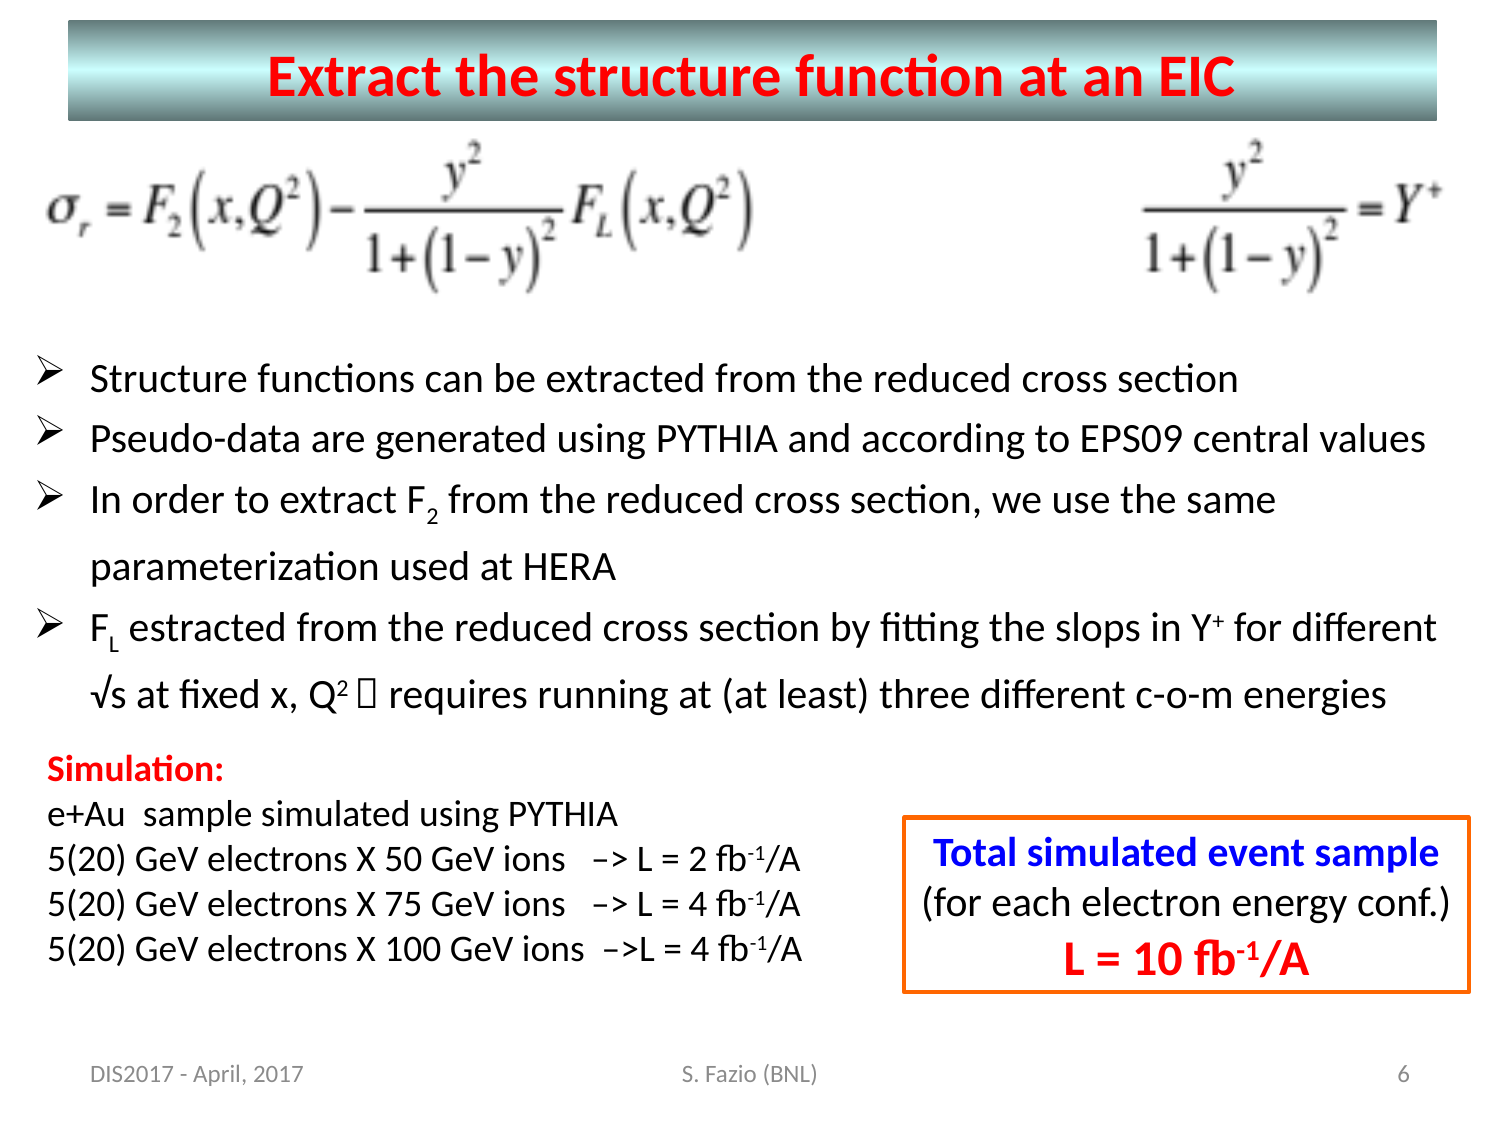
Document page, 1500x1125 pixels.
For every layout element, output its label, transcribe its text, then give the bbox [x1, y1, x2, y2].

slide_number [75, 1042, 425, 1103]
text_box Structure functions can be extracted from the reduced cross section Pseudo-data are generated using PYTHIA and according to EPS09 central values In order to extract F2 from the reduced cross section, we use the same parameterization used at HERA FL estracted from the reduced cross section by fitting the slops in Y+ for different √s at fixed x, Q2  requires running at (at least) three different c-o-m energies [18, 333, 1477, 725]
slide_number 6 [1074, 1042, 1425, 1103]
text_box Simulation: e+Au sample simulated using PYTHIA 5(20) GeV electrons X 50 GeV ions –> L = 2 fb-1/A 5(20) GeV electrons X 75 GeV ions –> L = 4 fb-1/A 5(20) GeV electrons X 100 GeV ions –>L = 4 fb-1/A [32, 736, 818, 1022]
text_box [40, 129, 760, 302]
text_box Extract the structure function at an EIC [68, 20, 1437, 121]
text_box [1136, 129, 1446, 302]
text_box Total simulated event sample (for each electron energy conf.) L = 10 fb-1/A [904, 817, 1469, 993]
footer S. Fazio (BNL) [512, 1042, 988, 1103]
